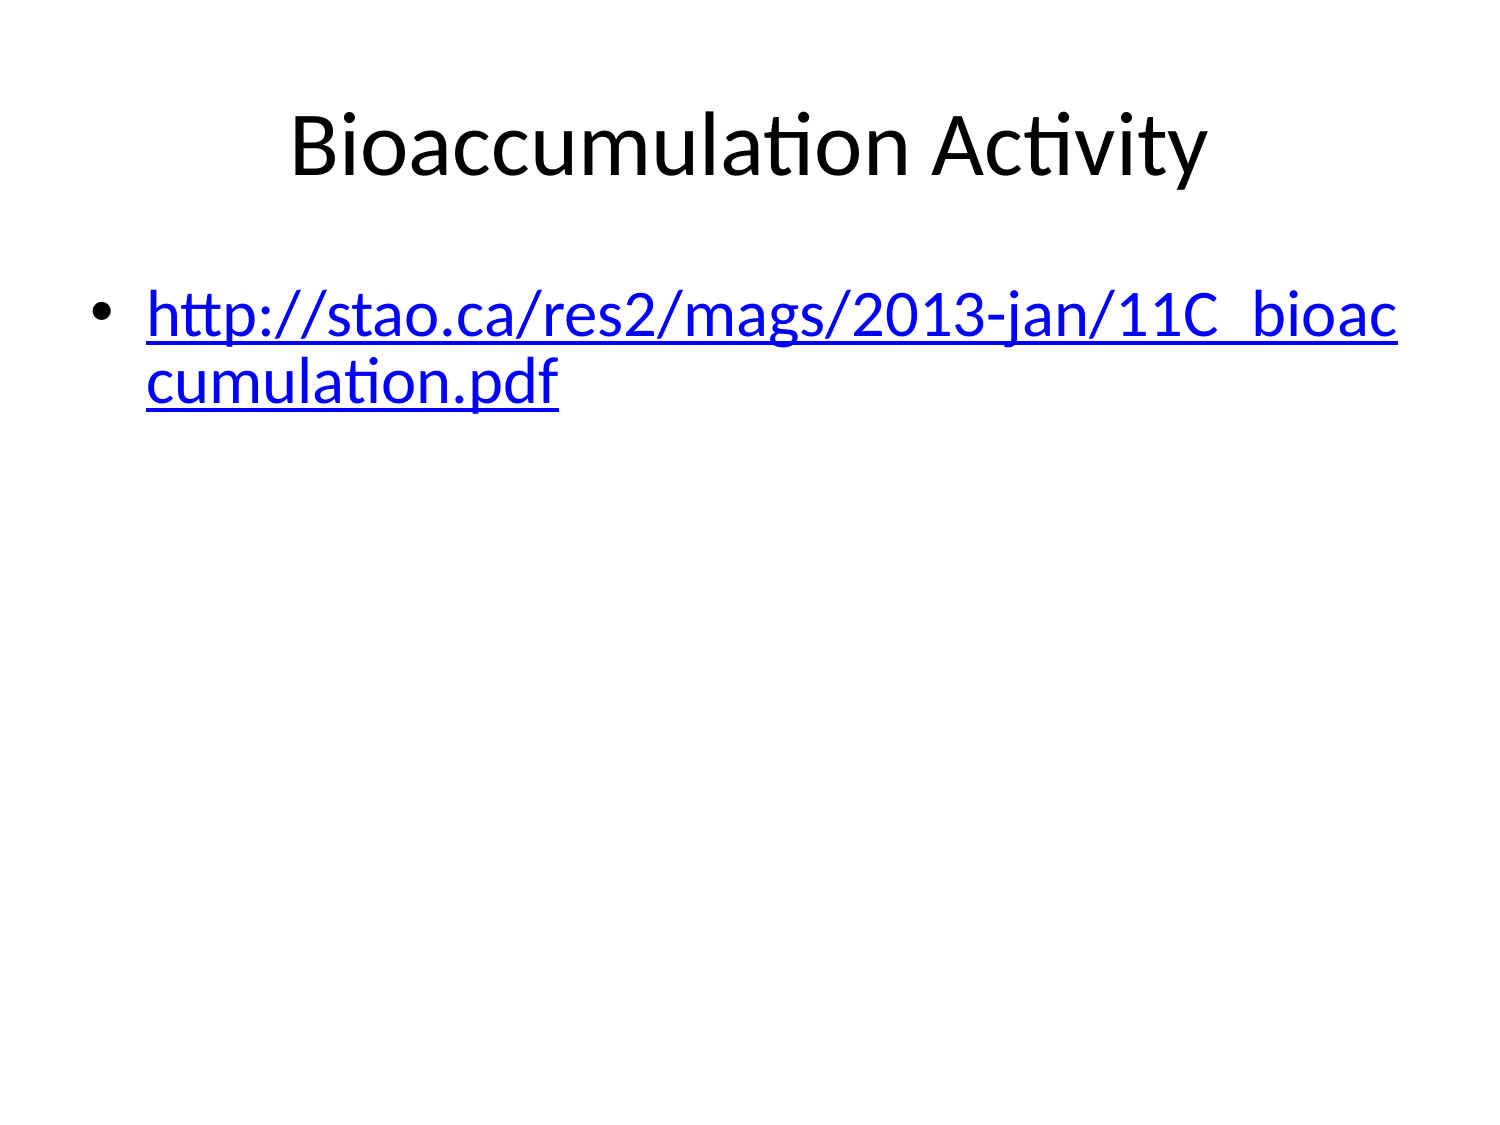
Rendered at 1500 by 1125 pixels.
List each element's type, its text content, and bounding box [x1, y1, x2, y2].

title Bioaccumulation Activity [75, 45, 1425, 233]
list http://stao.ca/res2/mags/2013-jan/11C_bioaccumulation.pdf [75, 262, 1425, 1005]
